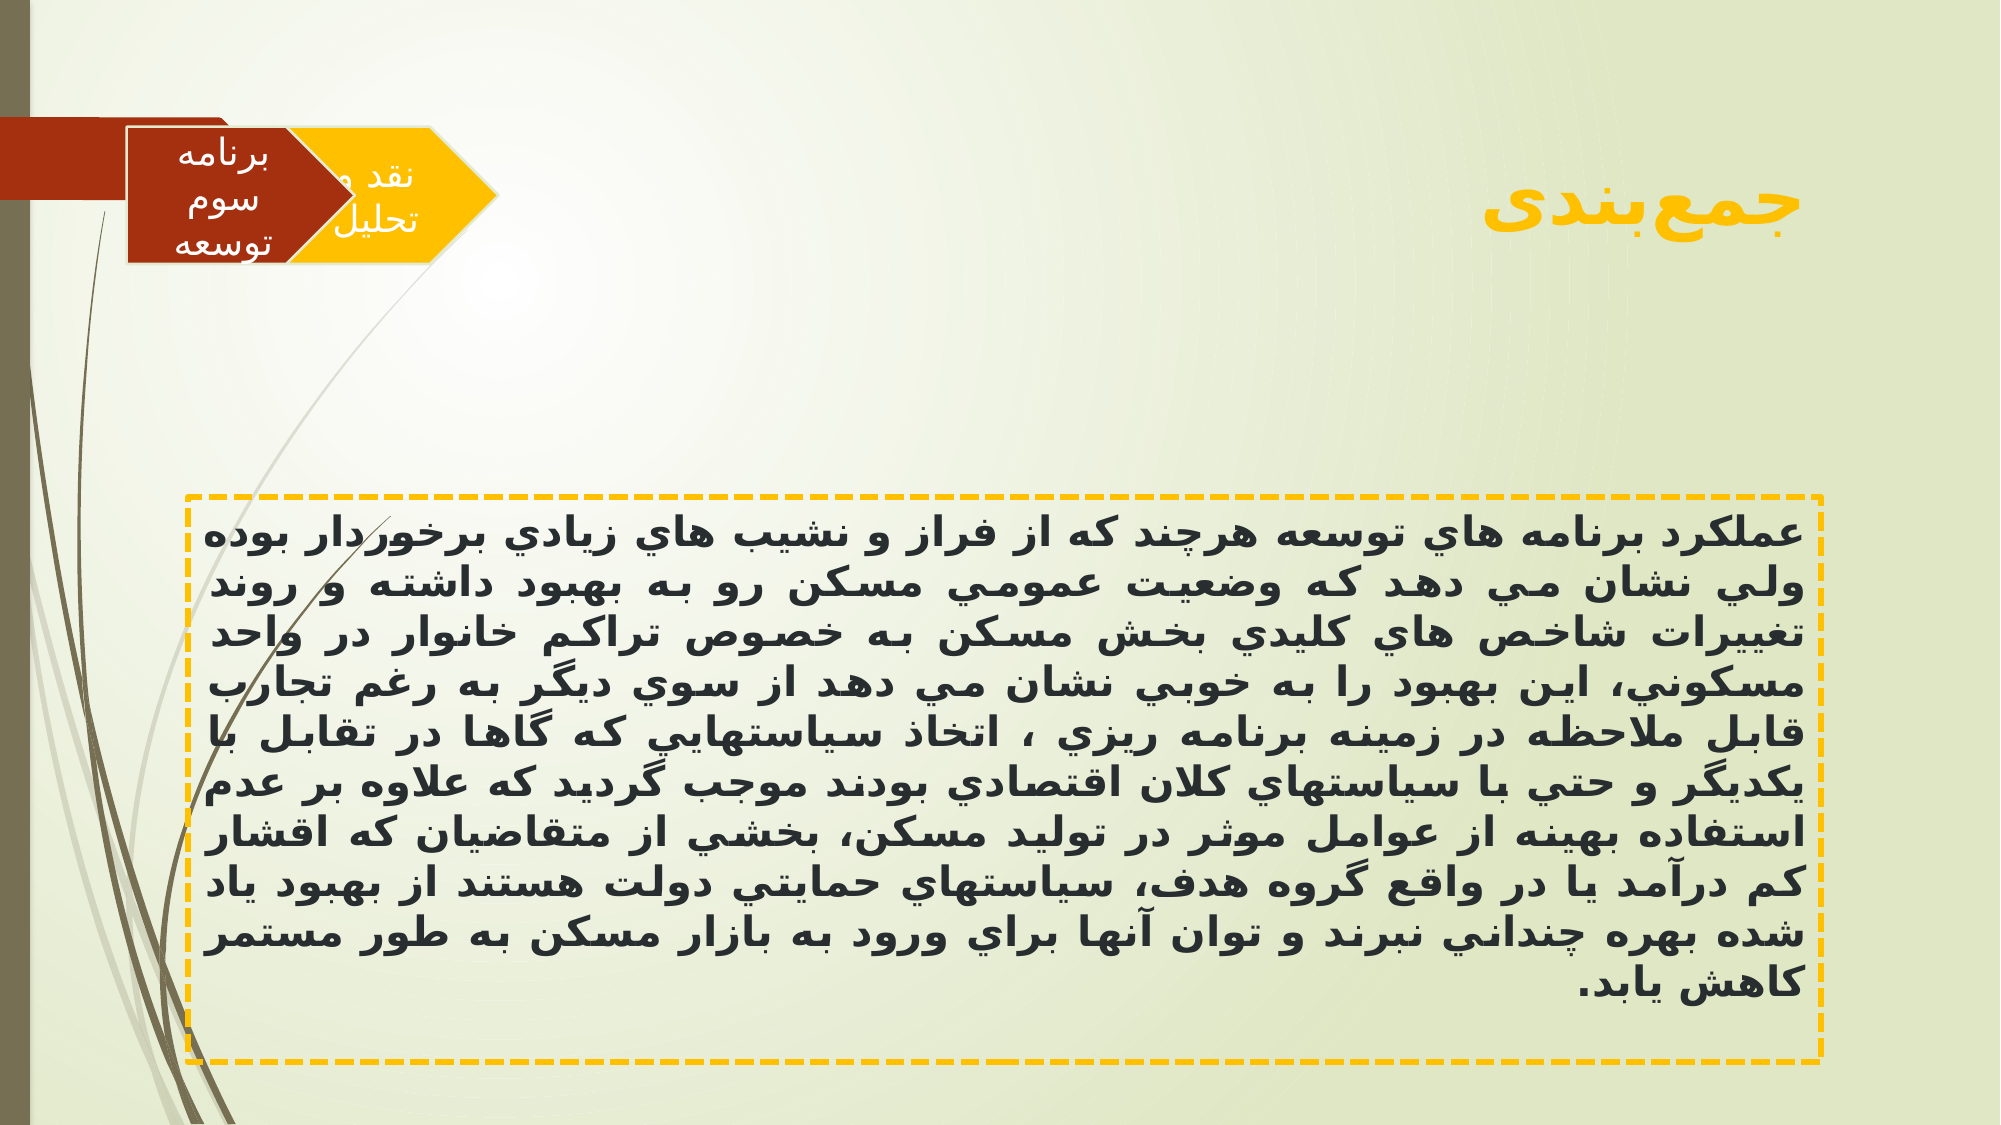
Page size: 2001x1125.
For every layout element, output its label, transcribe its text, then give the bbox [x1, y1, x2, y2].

text_box جمع‌بندی [498, 142, 1822, 248]
text_box برنامه سوم توسعه [125, 125, 356, 266]
text_box نقد و تحلیل [287, 125, 500, 266]
text_box عملكرد برنامه هاي توسعه هرچند كه از فراز و نشيب هاي زيادي برخوردار بوده ولي نشان مي دهد كه وضعيت عمومي مسكن رو به بهبود داشته و روند تغييرات شاخص هاي كليدي بخش مسكن به خصوص تراكم خانوار در واحد مسكوني، اين بهبود را به خوبي نشان مي دهد از سوي ديگر به رغم تجارب قابل ملاحظه در زمينه برنامه ريزي ، اتخاذ سياستهايي كه گاها در تقابل با يكديگر و حتي با سياستهاي كلان اقتصادي بودند موجب گرديد كه علاوه بر عدم استفاده بهينه از عوامل موثر در توليد مسكن، بخشي از متقاضيان كه اقشار كم درآمد يا در واقع گروه هدف، سياستهاي حمايتي دولت هستند از بهبود ياد شده بهره چنداني نبرند و توان آنها براي ورود به بازار مسكن به طور مستمر كاهش يابد. [187, 497, 1822, 1063]
